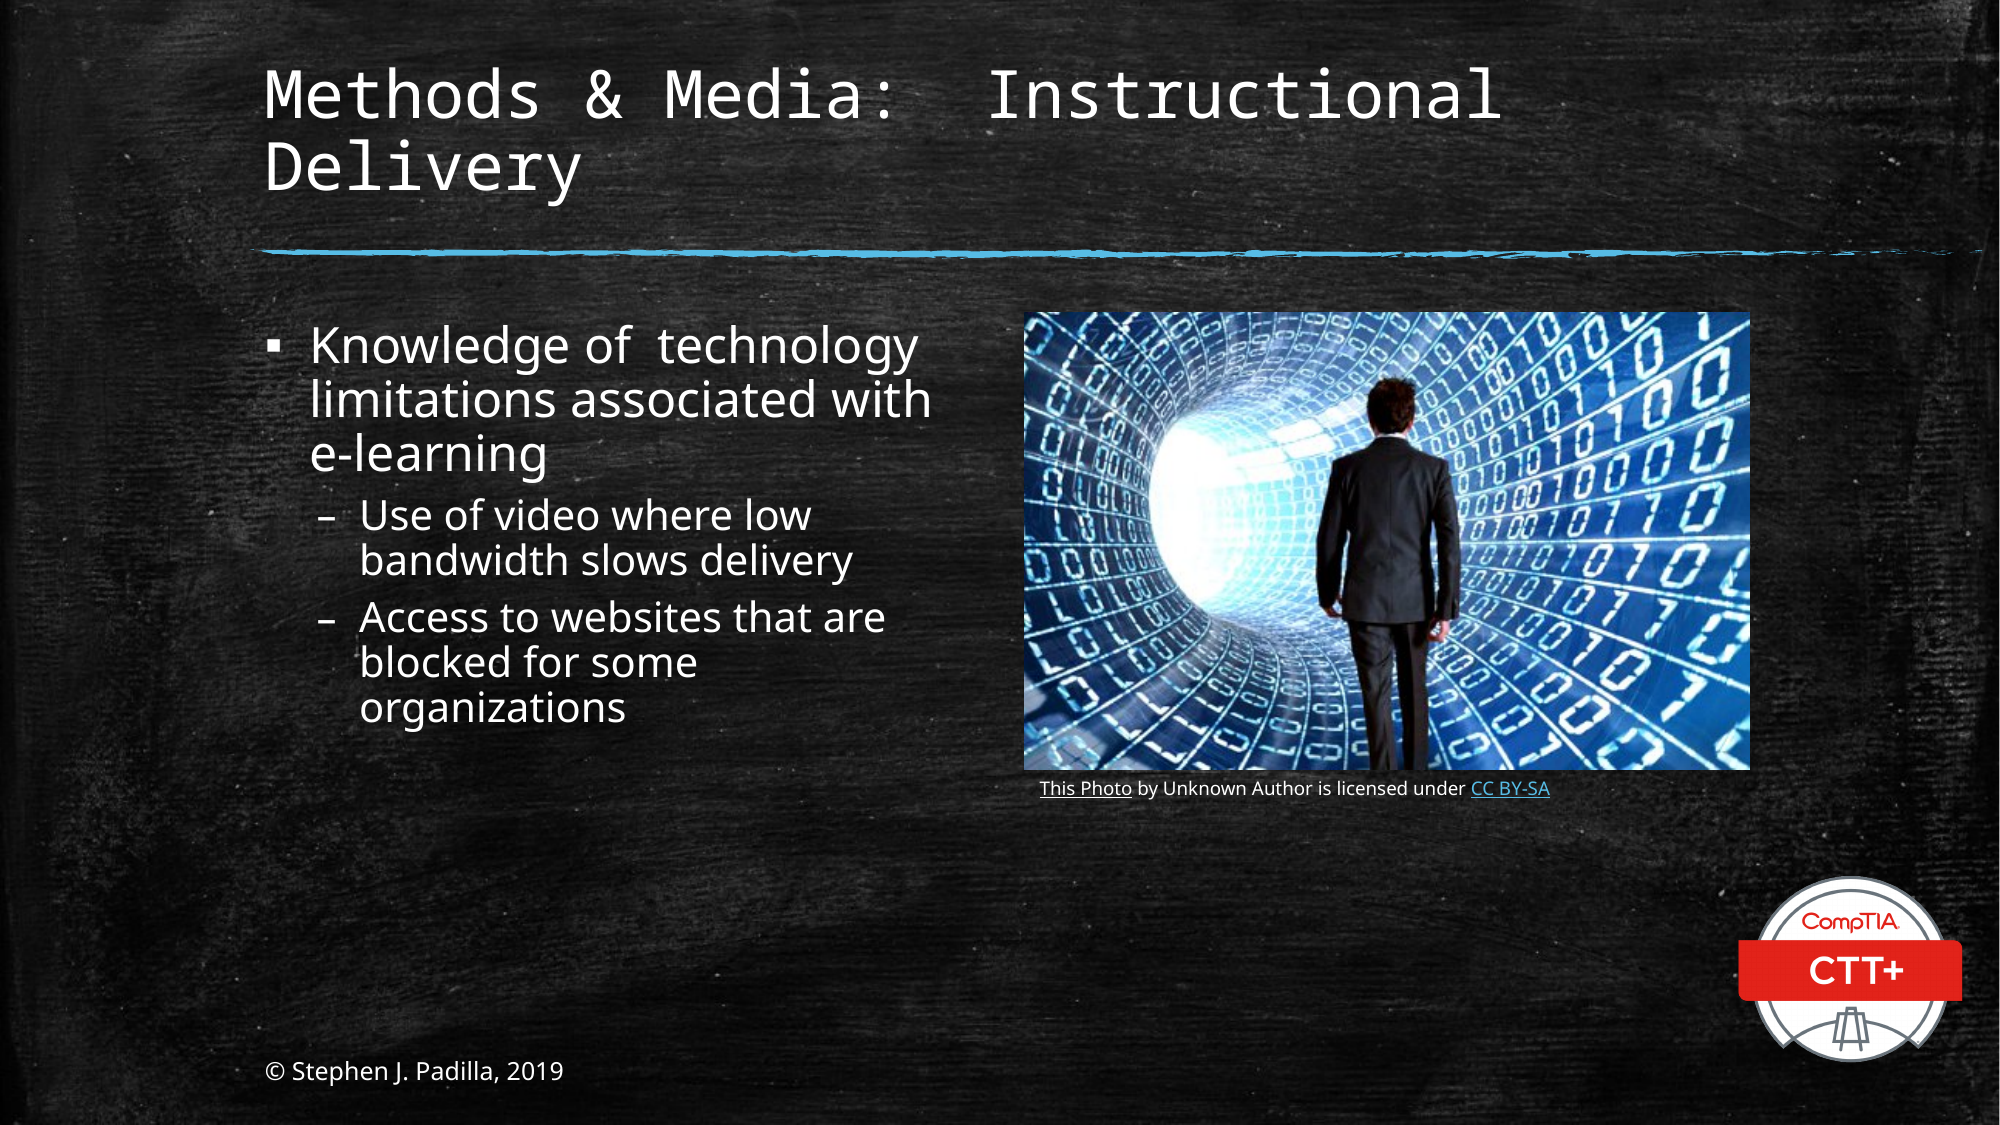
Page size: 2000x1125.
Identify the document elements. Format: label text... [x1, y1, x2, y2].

title Methods & Media: Instructional Delivery [249, 45, 1750, 213]
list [1024, 312, 1750, 770]
footer © Stephen J. Padilla, 2019 [249, 1050, 1288, 1096]
text_box This Photo by Unknown Author is licensed under CC BY-SA [1024, 770, 1750, 810]
picture [1699, 824, 2000, 1125]
list Knowledge of technology limitations associated with e-learning Use of video where low bandwidth slows delivery Access to websites that are blocked for some organizations [249, 312, 975, 1013]
